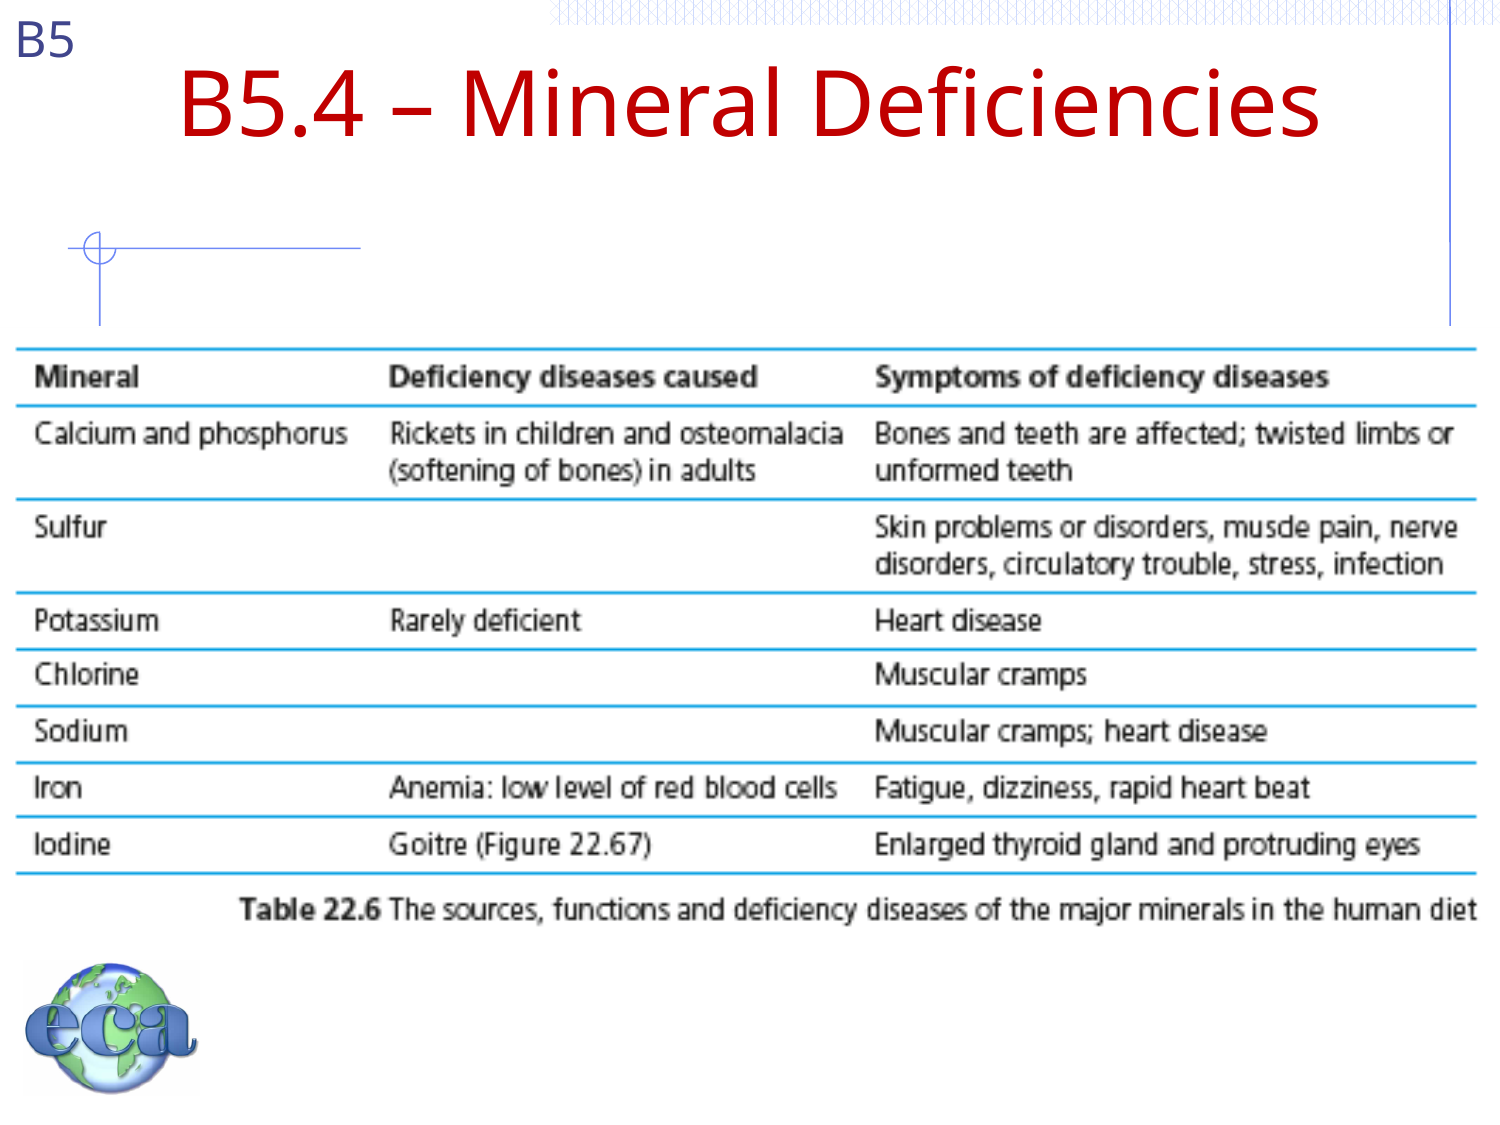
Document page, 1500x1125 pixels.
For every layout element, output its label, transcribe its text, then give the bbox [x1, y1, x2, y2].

title B5.4 – Mineral Deficiencies [37, 24, 1463, 163]
picture [23, 960, 200, 1096]
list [0, 325, 1500, 938]
